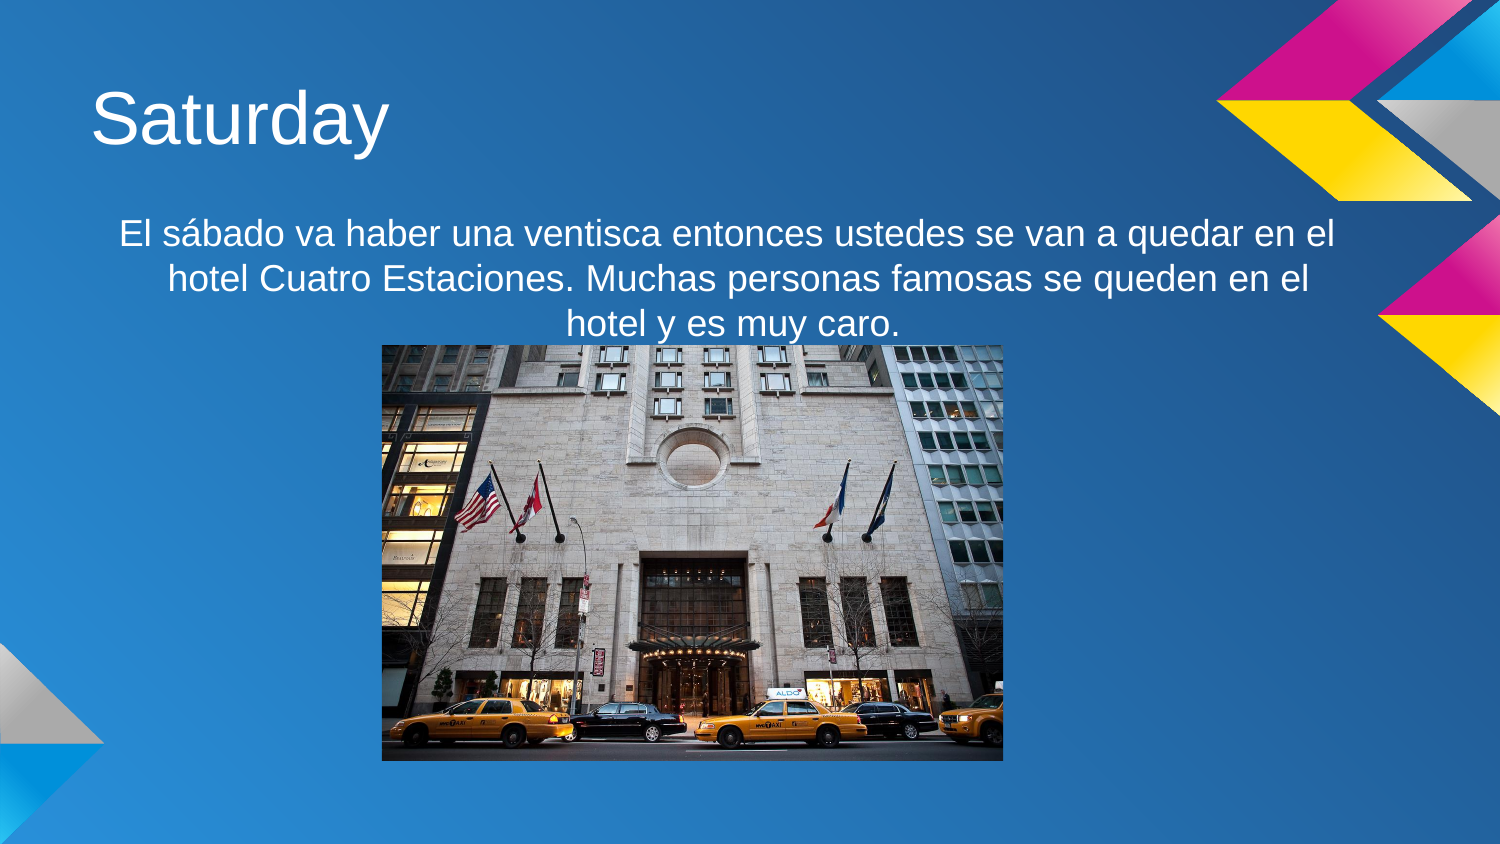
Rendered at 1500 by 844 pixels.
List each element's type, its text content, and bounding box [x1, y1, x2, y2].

text_box [381, 345, 1004, 761]
list El sábado va haber una ventisca entonces ustedes se van a quedar en el hotel Cuatro Estaciones. Muchas personas famosas se queden en el hotel y es muy caro. [62, 33, 1413, 691]
